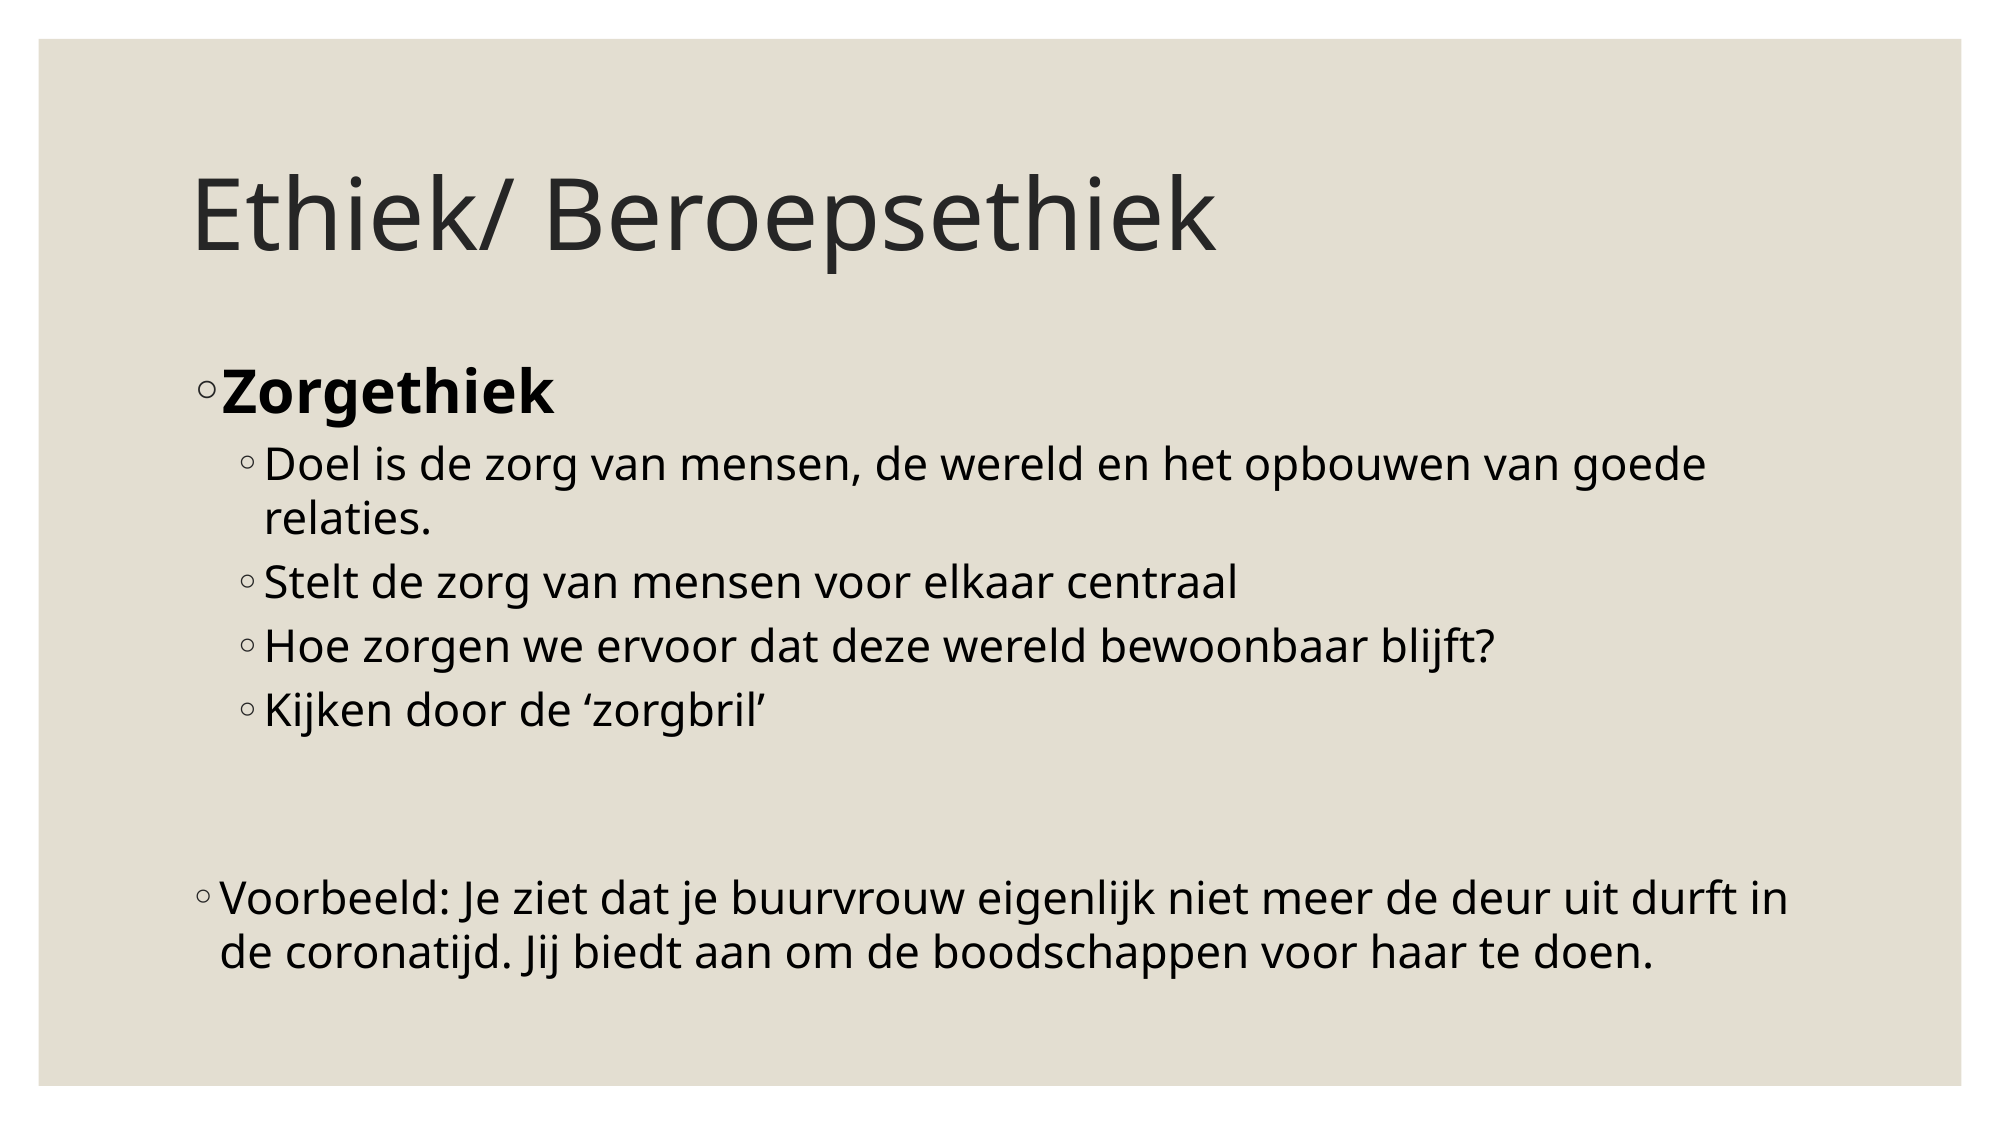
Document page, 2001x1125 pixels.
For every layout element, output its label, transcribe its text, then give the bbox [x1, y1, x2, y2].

list Zorgethiek Doel is de zorg van mensen, de wereld en het opbouwen van goede relaties. Stelt de zorg van mensen voor elkaar centraal Hoe zorgen we ervoor dat deze wereld bewoonbaar blijft? Kijken door de ‘zorgbril’ Voorbeeld: Je ziet dat je buurvrouw eigenlijk niet meer de deur uit durft in de coronatijd. Jij biedt aan om de boodschappen voor haar te doen. [174, 345, 1825, 990]
title Ethiek/ Beroepsethiek [174, 105, 1825, 331]
